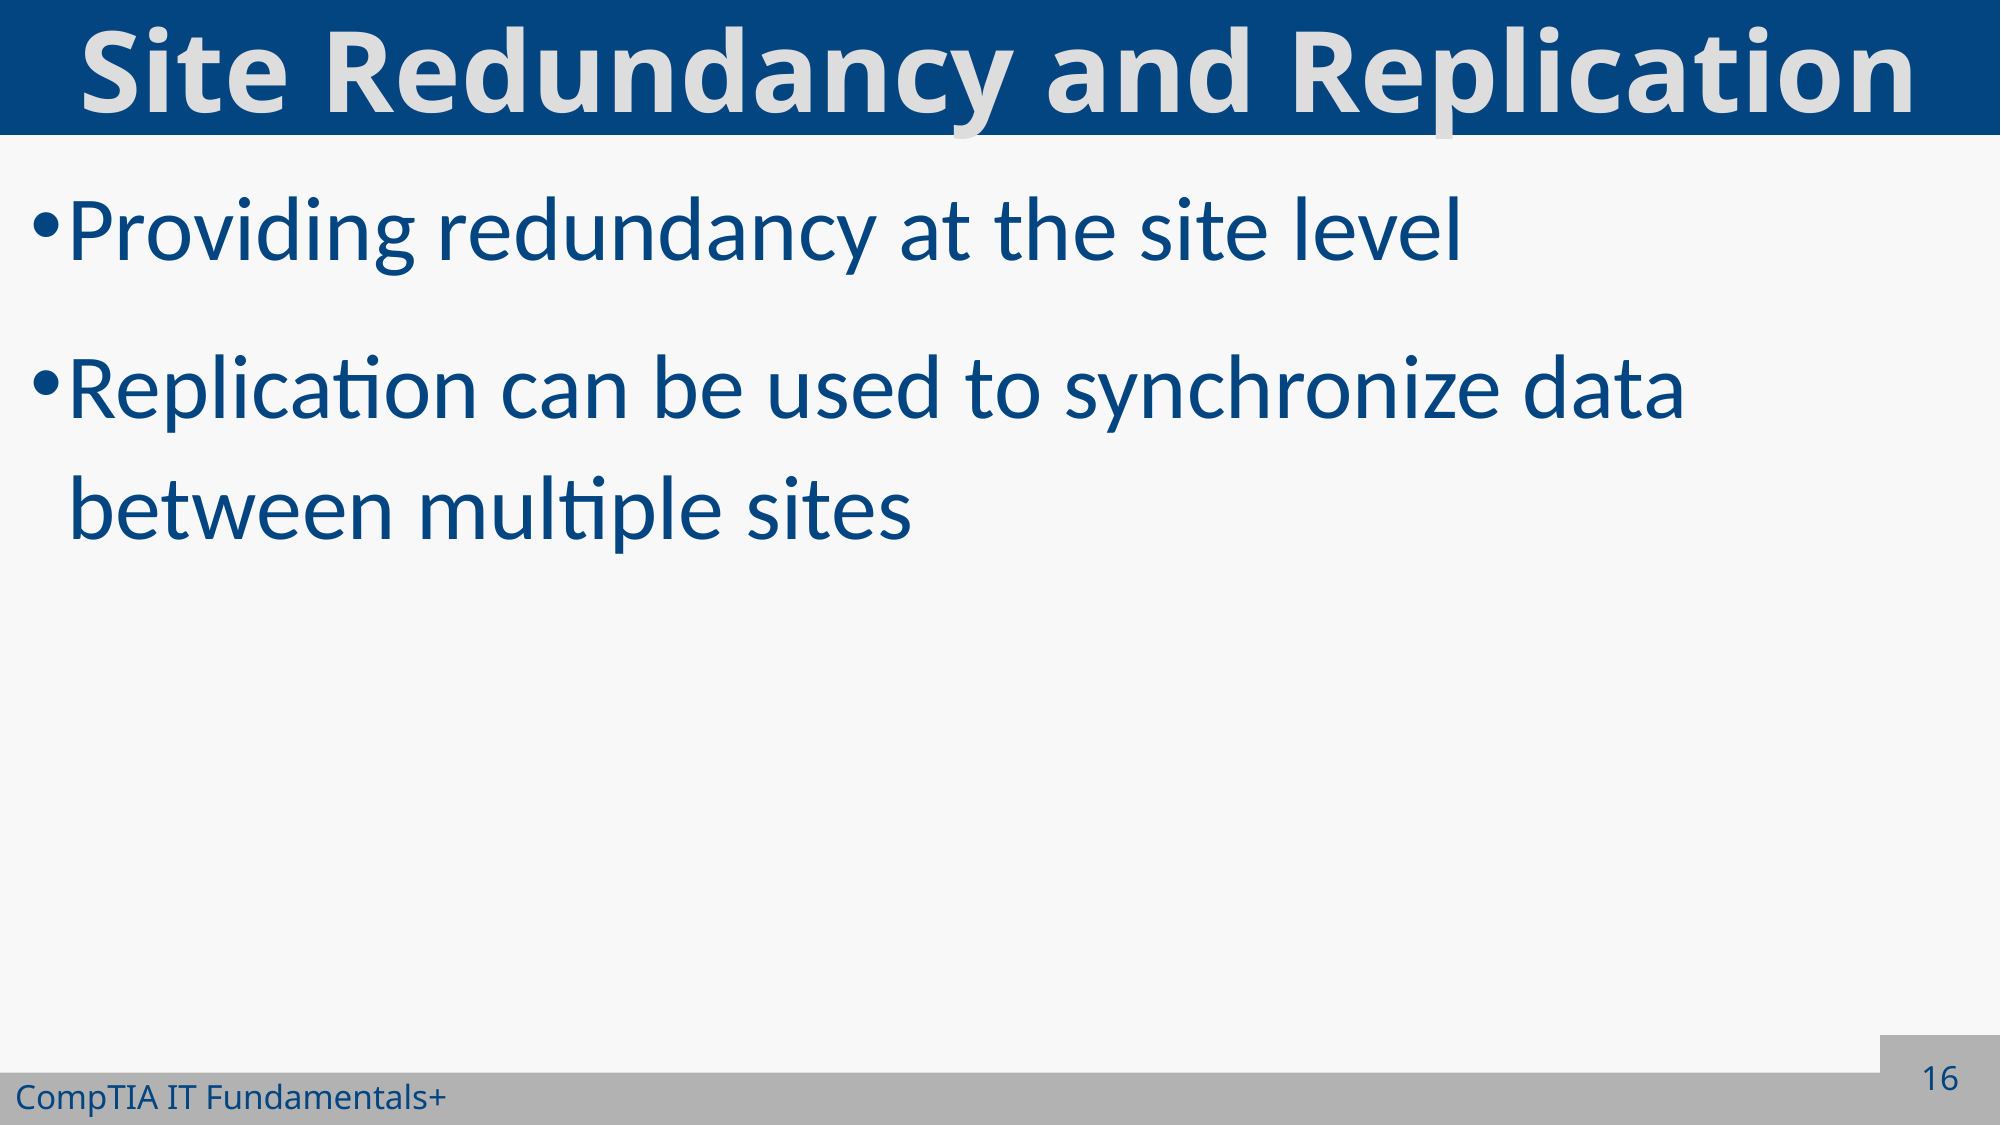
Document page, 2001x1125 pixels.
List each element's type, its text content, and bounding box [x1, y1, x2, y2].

footer CompTIA IT Fundamentals+ [0, 1072, 1880, 1125]
slide_number 16 [1880, 1035, 2000, 1125]
list Providing redundancy at the site level Replication can be used to synchronize data between multiple sites [15, 149, 1980, 1065]
title Site Redundancy and Replication [0, 0, 2000, 135]
